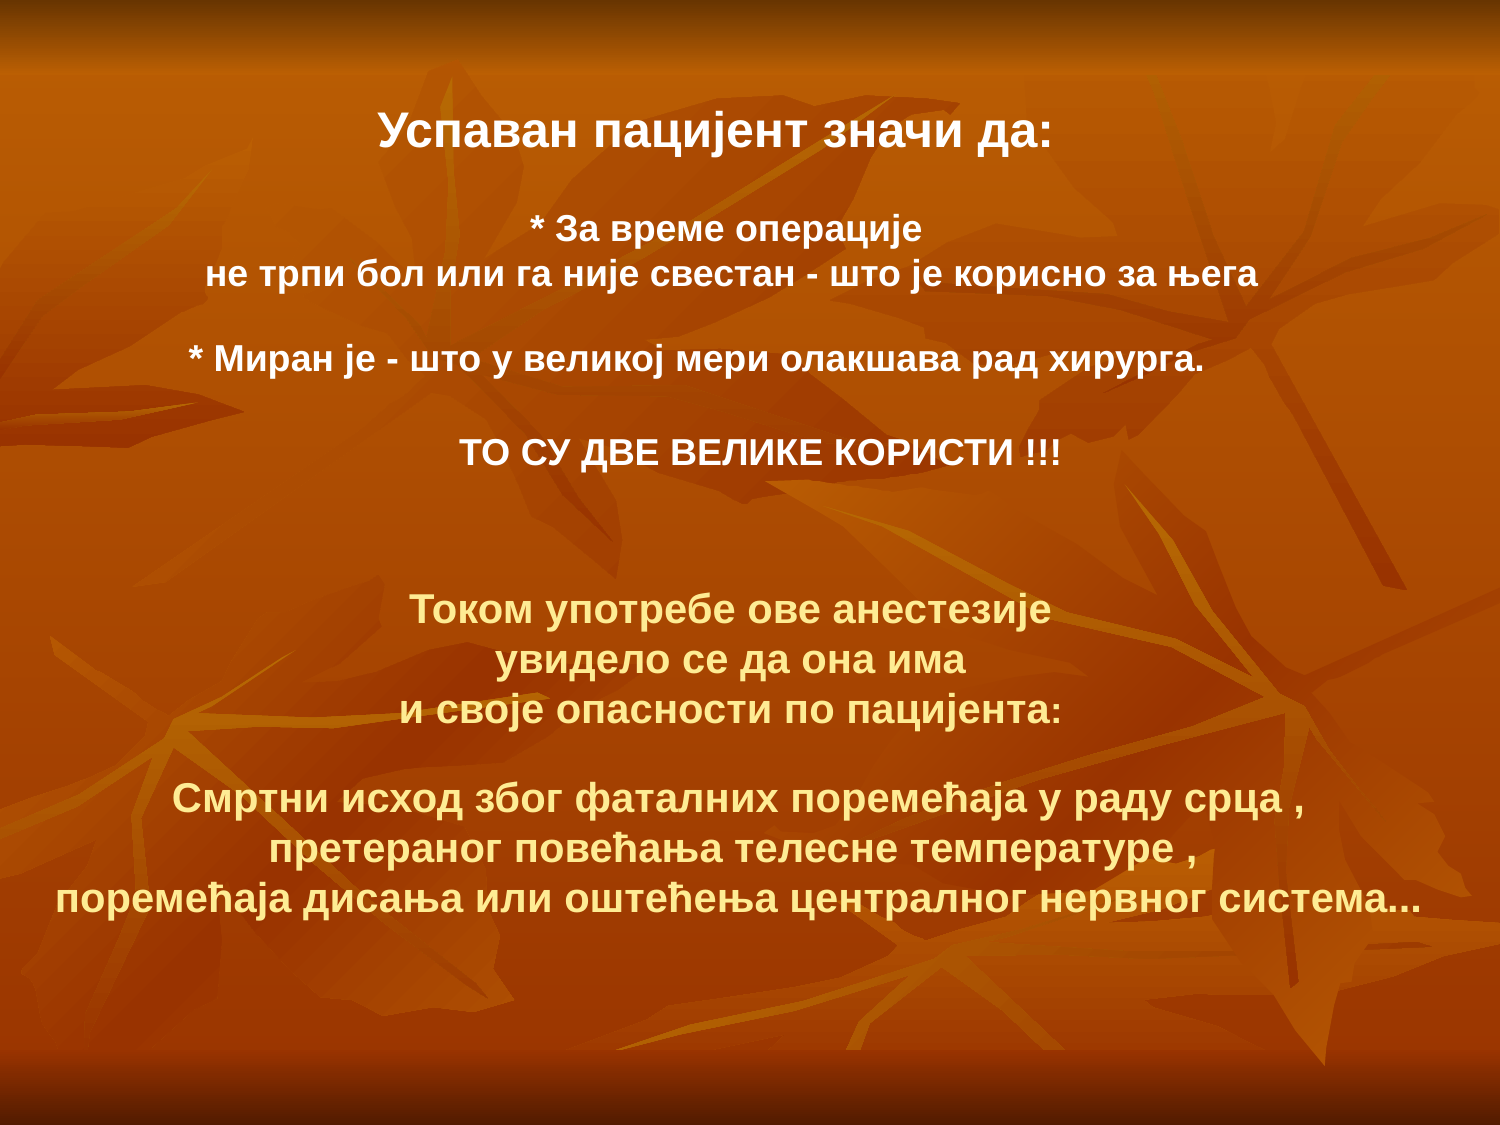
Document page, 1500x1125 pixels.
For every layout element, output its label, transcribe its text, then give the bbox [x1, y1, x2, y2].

text_box Смртни исход због фаталних поремећаја у раду срца , претераног повећања телесне температуре , поремећаја дисања или оштећења централног нервног система... [40, 763, 1438, 979]
text_box Успаван пацијент значи да: [362, 90, 1070, 165]
text_box * За време операције не трпи бол или га није свестан - што је корисно за њега [112, 196, 1341, 302]
text_box ТО СУ ДВЕ ВЕЛИКЕ КОРИСТИ !!! [444, 420, 1078, 481]
text_box * Миран је - што у великој мери олакшава рад хирурга. [173, 326, 1221, 386]
text_box Током употребе ове анестезије увидело се да она има и своје опасности по пацијента: [383, 574, 1078, 739]
